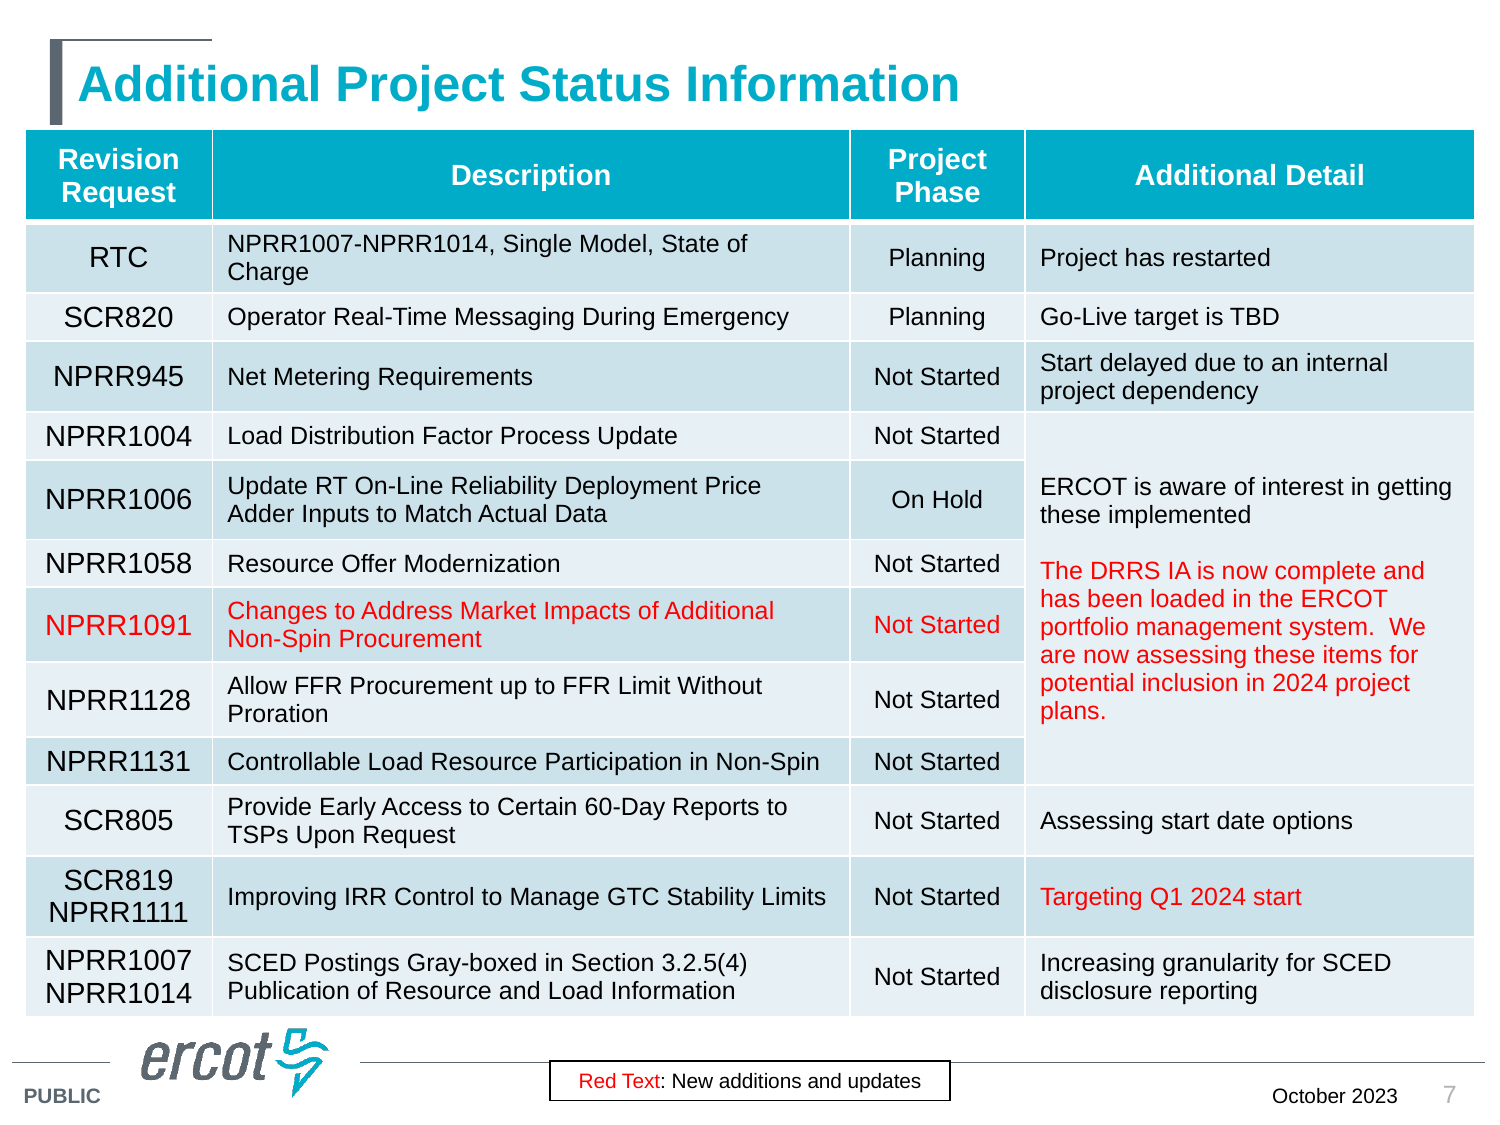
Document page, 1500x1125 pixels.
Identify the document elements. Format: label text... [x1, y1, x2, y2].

table_cell Not Started [851, 588, 1024, 661]
table_cell SCED Postings Gray-boxed in Section 3.2.5(4) Publication of Resource and Load Information [213, 938, 849, 1016]
table_cell Not Started [851, 738, 1024, 784]
table_header Project Phase [851, 130, 1024, 219]
table_cell NPRR1131 [26, 738, 212, 784]
table_cell SCR820 [26, 294, 212, 340]
table_cell NPRR1091 [26, 588, 212, 661]
table_cell Allow FFR Procurement up to FFR Limit Without Proration [213, 663, 849, 736]
table_cell Planning [851, 294, 1024, 340]
table_cell SCR819 NPRR1111 [26, 857, 212, 936]
slide_number 7 [1412, 1076, 1488, 1112]
title Additional Project Status Information [62, 44, 1000, 128]
table_cell Go-Live target is TBD [1026, 294, 1474, 340]
table_cell Resource Offer Modernization [213, 540, 849, 586]
table_cell NPRR1058 [26, 540, 212, 586]
table_cell NPRR945 [26, 342, 212, 411]
table_cell Start delayed due to an internal project dependency [1026, 342, 1474, 411]
table_cell Provide Early Access to Certain 60-Day Reports to TSPs Upon Request [213, 786, 849, 855]
table_cell On Hold [851, 461, 1024, 539]
table_cell NPRR1007 NPRR1014 [26, 938, 212, 1016]
table_cell RTC [26, 225, 212, 292]
table_cell Improving IRR Control to Manage GTC Stability Limits [213, 857, 849, 936]
table_cell Project has restarted [1026, 225, 1474, 292]
table_cell Operator Real-Time Messaging During Emergency [213, 294, 849, 340]
table_cell Not Started [851, 342, 1024, 411]
text_box Red Text: New additions and updates [549, 1060, 950, 1101]
table_cell NPRR1128 [26, 663, 212, 736]
table_header Additional Detail [1026, 130, 1474, 219]
table_cell Not Started [851, 938, 1024, 1016]
table_cell Not Started [851, 413, 1024, 459]
table_cell Changes to Address Market Impacts of Additional Non-Spin Procurement [213, 588, 849, 661]
picture [137, 1024, 332, 1100]
table_cell Assessing start date options [1026, 786, 1474, 855]
table_cell Planning [851, 225, 1024, 292]
table_cell NPRR1004 [26, 413, 212, 459]
table_cell Update RT On-Line Reliability Deployment Price Adder Inputs to Match Actual Data [213, 461, 849, 539]
table_cell NPRR1006 [26, 461, 212, 539]
table_cell ERCOT is aware of interest in getting these implemented The DRRS IA is now complete and has been loaded in the ERCOT portfolio management system. We are now assessing these items for potential inclusion in 2024 project plans. [1026, 413, 1474, 784]
table_cell Not Started [851, 663, 1024, 736]
table_cell Controllable Load Resource Participation in Non-Spin [213, 738, 849, 784]
table_cell Net Metering Requirements [213, 342, 849, 411]
table_cell SCR805 [26, 786, 212, 855]
table_header Description [213, 130, 849, 219]
table_cell Increasing granularity for SCED disclosure reporting [1026, 938, 1474, 1016]
table_cell Load Distribution Factor Process Update [213, 413, 849, 459]
table_cell Not Started [851, 786, 1024, 855]
table_cell Not Started [851, 540, 1024, 586]
table_cell NPRR1007-NPRR1014, Single Model, State of Charge [213, 225, 849, 292]
table_cell Targeting Q1 2024 start [1026, 857, 1474, 936]
table_cell Not Started [851, 857, 1024, 936]
table_header Revision Request [26, 130, 212, 219]
